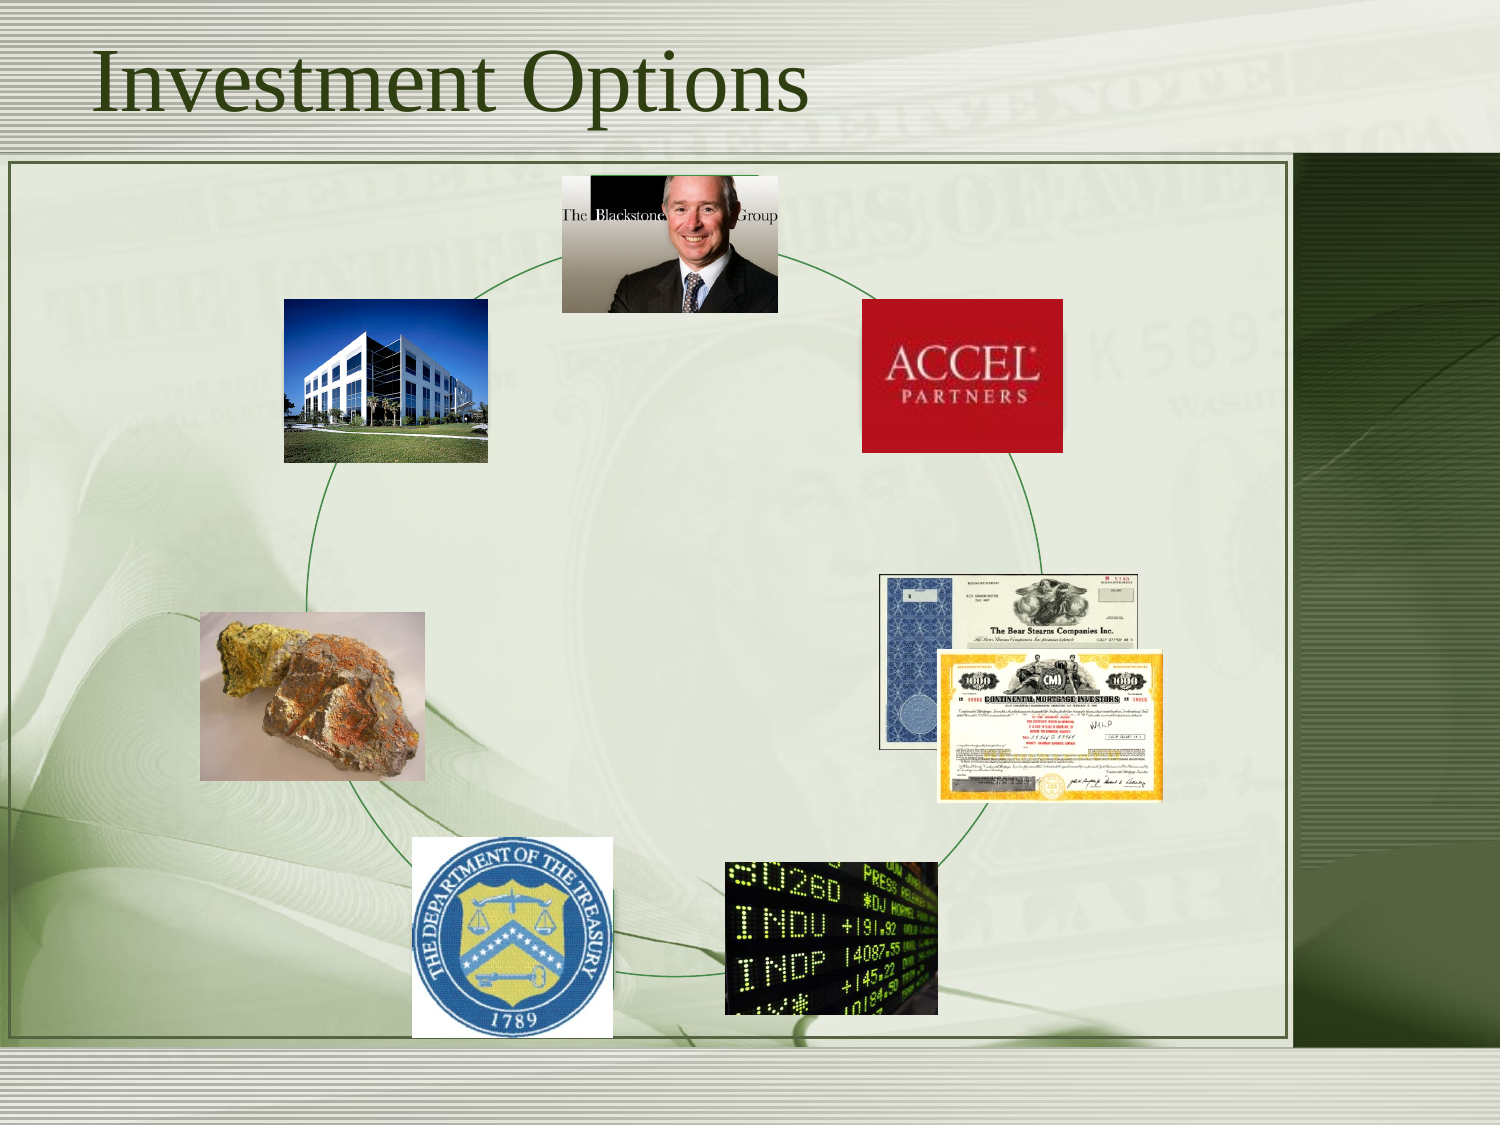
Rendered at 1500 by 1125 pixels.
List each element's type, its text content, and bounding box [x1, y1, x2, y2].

picture [0, 0, 1500, 1125]
title Investment Options [74, 0, 1288, 151]
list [74, 174, 1276, 1006]
